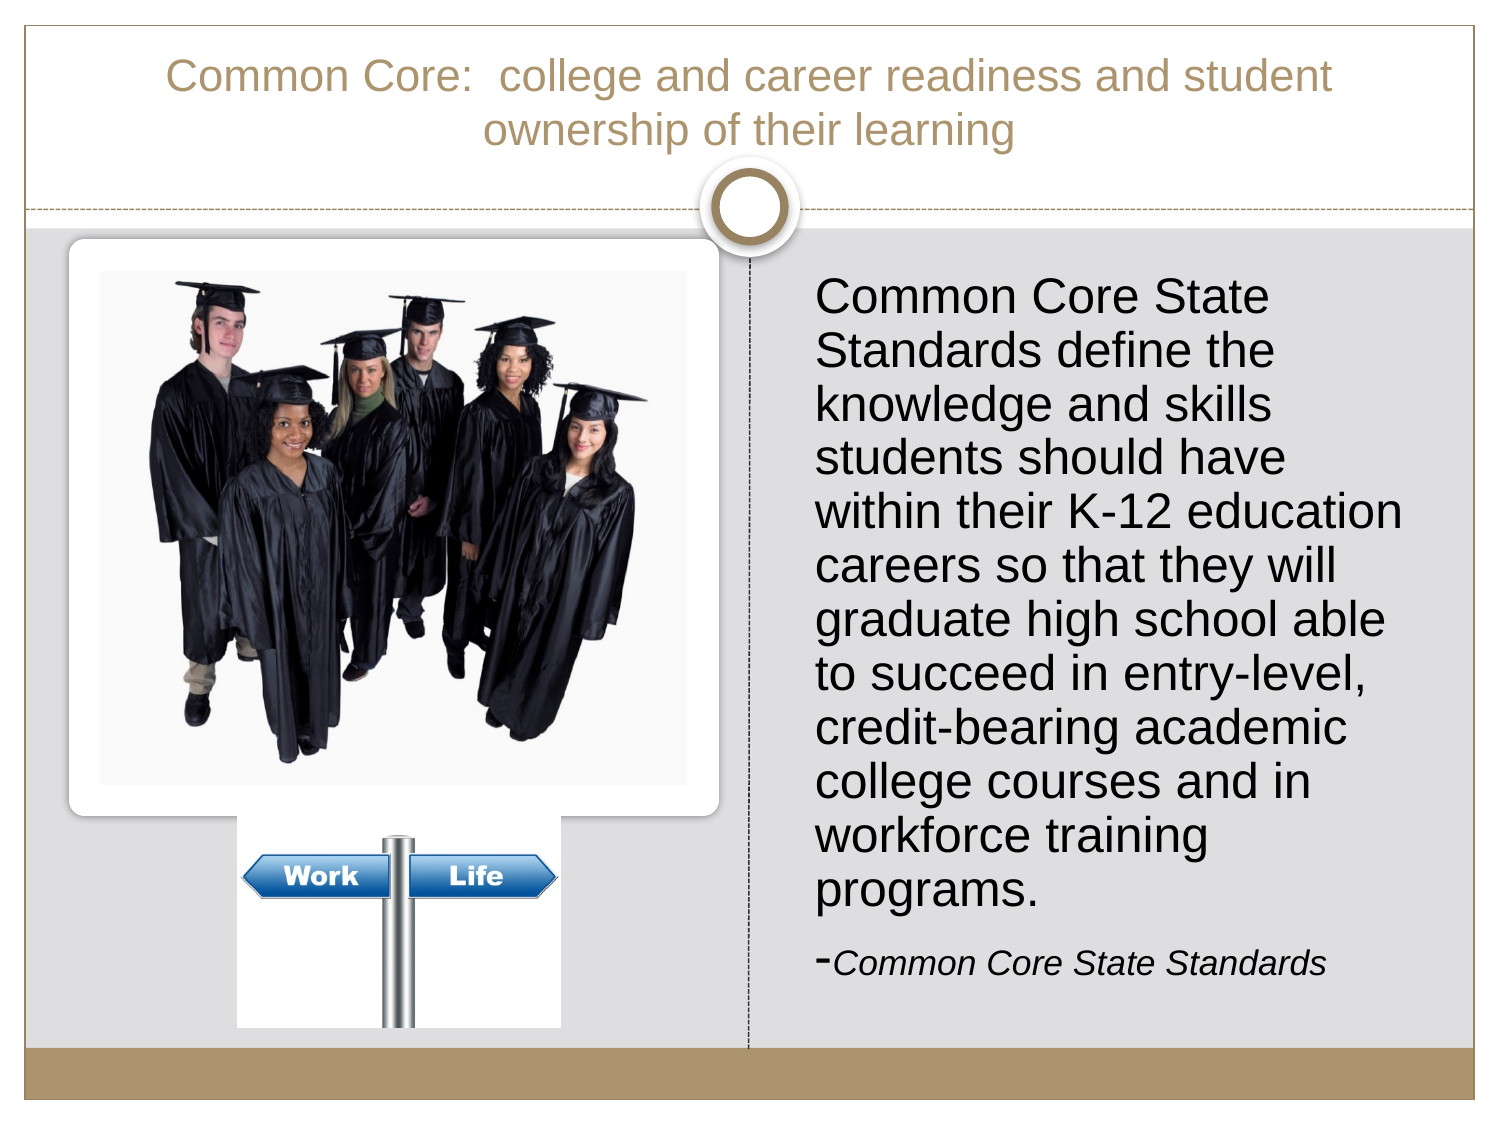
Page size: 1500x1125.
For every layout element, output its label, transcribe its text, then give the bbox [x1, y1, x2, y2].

list Common Core State Standards define the knowledge and skills students should have within their K-12 education careers so that they will graduate high school able to succeed in entry-level, credit-bearing academic college courses and in workforce training programs. -Common Core State Standards [800, 262, 1425, 1005]
picture [99, 270, 688, 785]
picture [237, 812, 561, 1029]
title Common Core: college and career readiness and student ownership of their learning [49, 37, 1450, 162]
